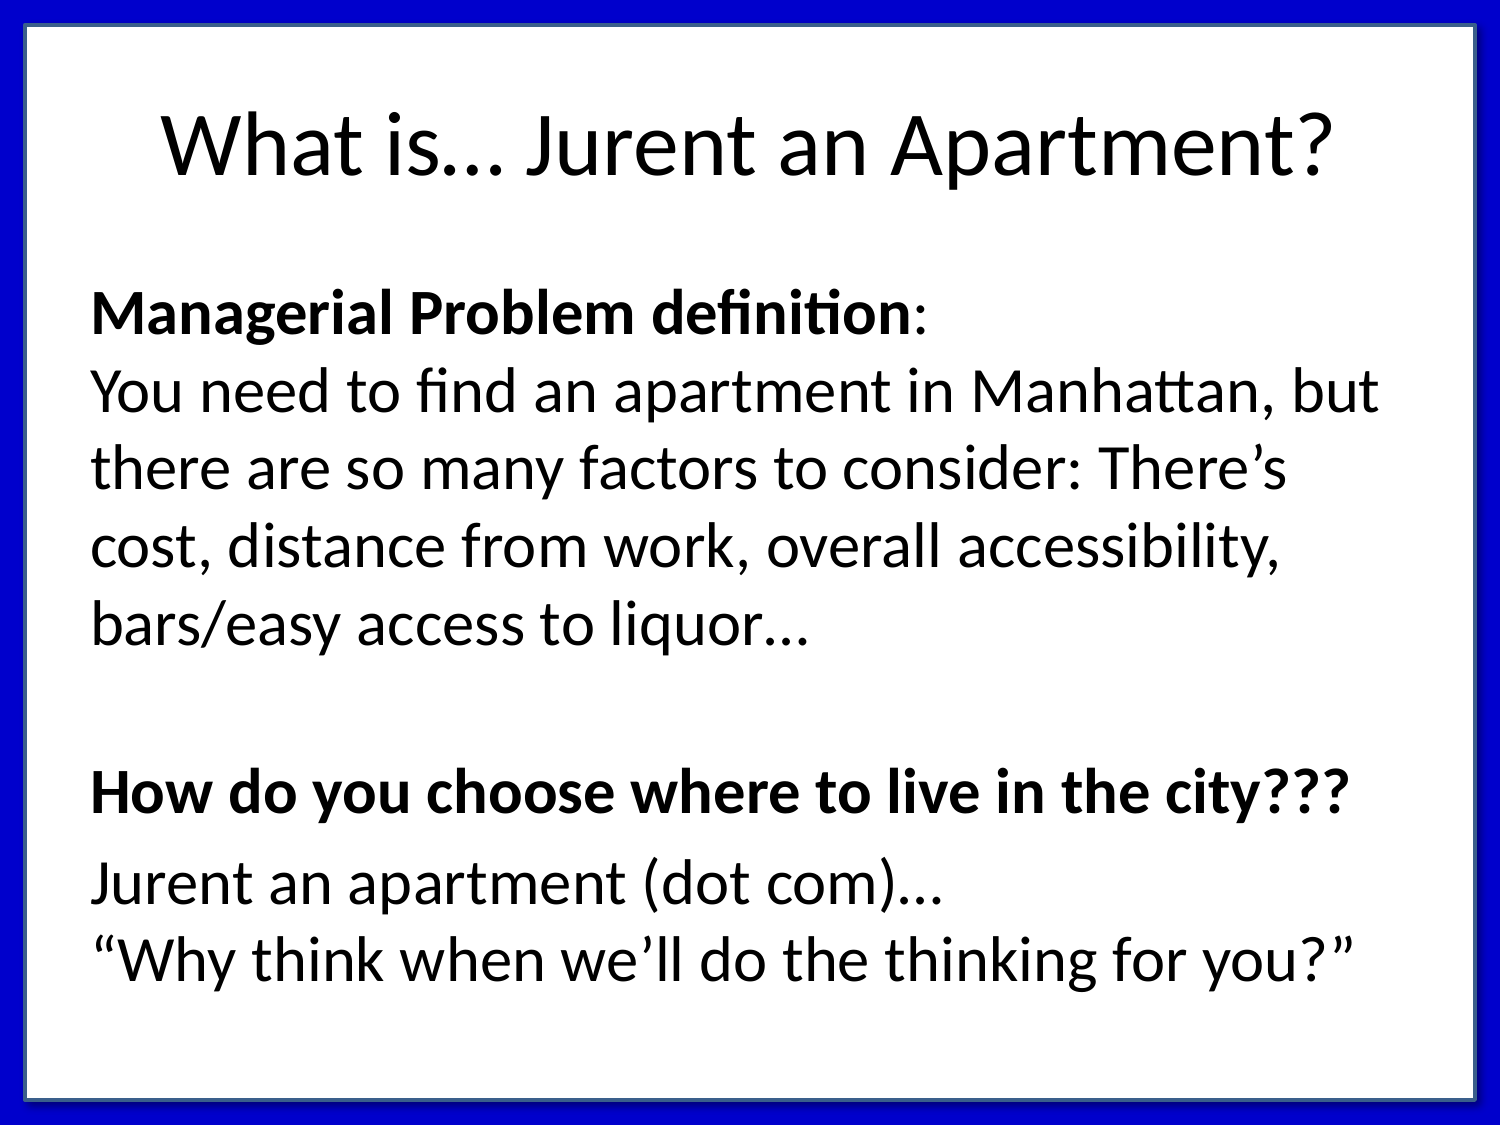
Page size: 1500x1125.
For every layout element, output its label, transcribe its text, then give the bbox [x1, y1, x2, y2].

list Managerial Problem definition: You need to find an apartment in Manhattan, but there are so many factors to consider: There’s cost, distance from work, overall accessibility, bars/easy access to liquor… How do you choose where to live in the city??? Jurent an apartment (dot com)… “Why think when we’ll do the thinking for you?” [75, 262, 1425, 1005]
title What is… Jurent an Apartment? [75, 45, 1425, 233]
